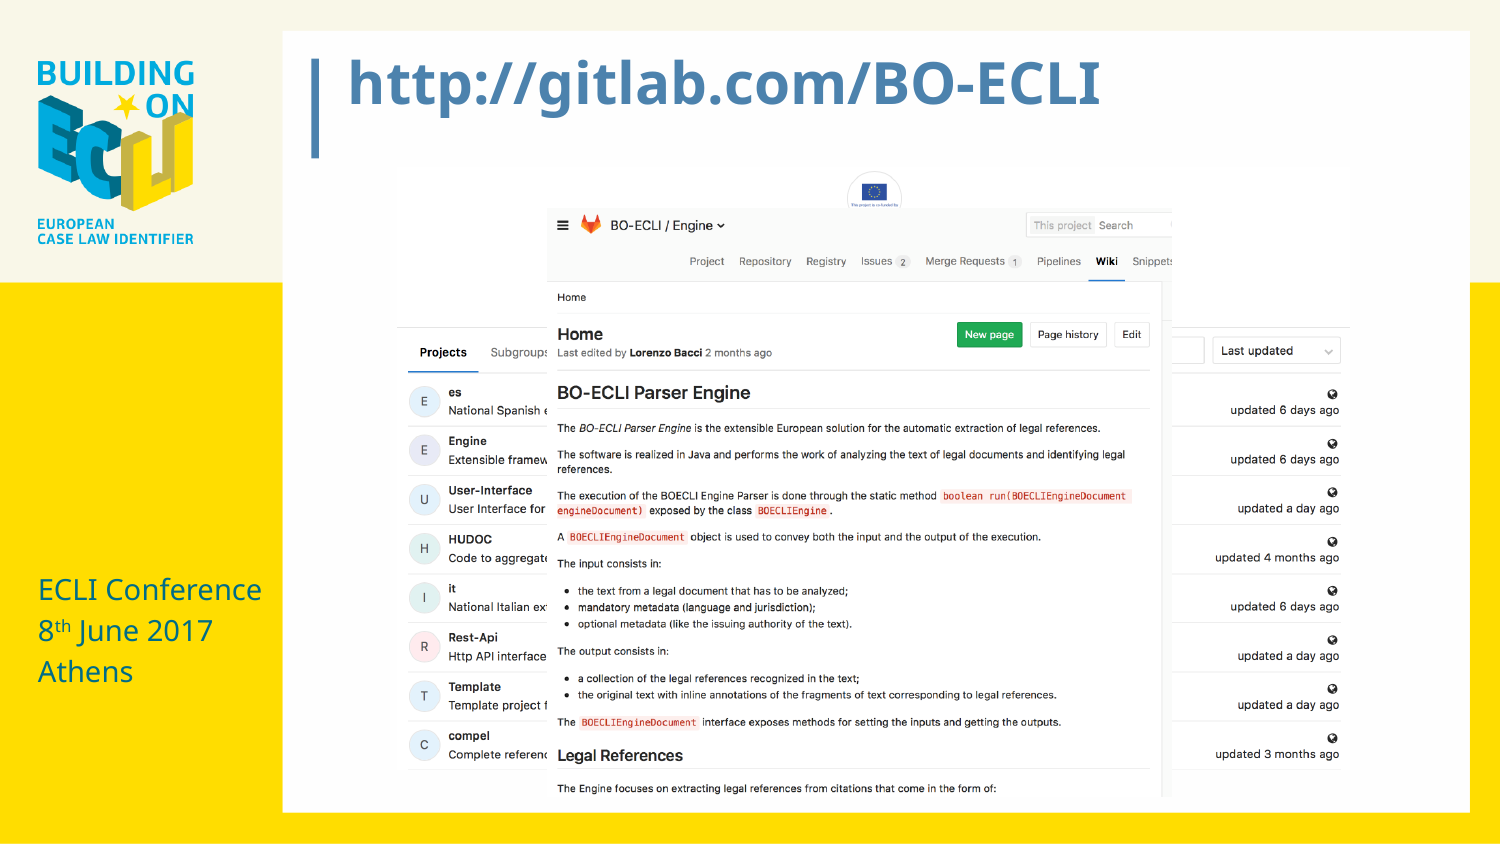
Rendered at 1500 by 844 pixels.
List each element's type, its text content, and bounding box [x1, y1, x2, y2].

text_box ECLI Conference 8th June 2017 Athens [37, 571, 279, 712]
picture [0, 0, 1500, 844]
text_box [347, 56, 1119, 156]
text_box [311, 58, 319, 159]
